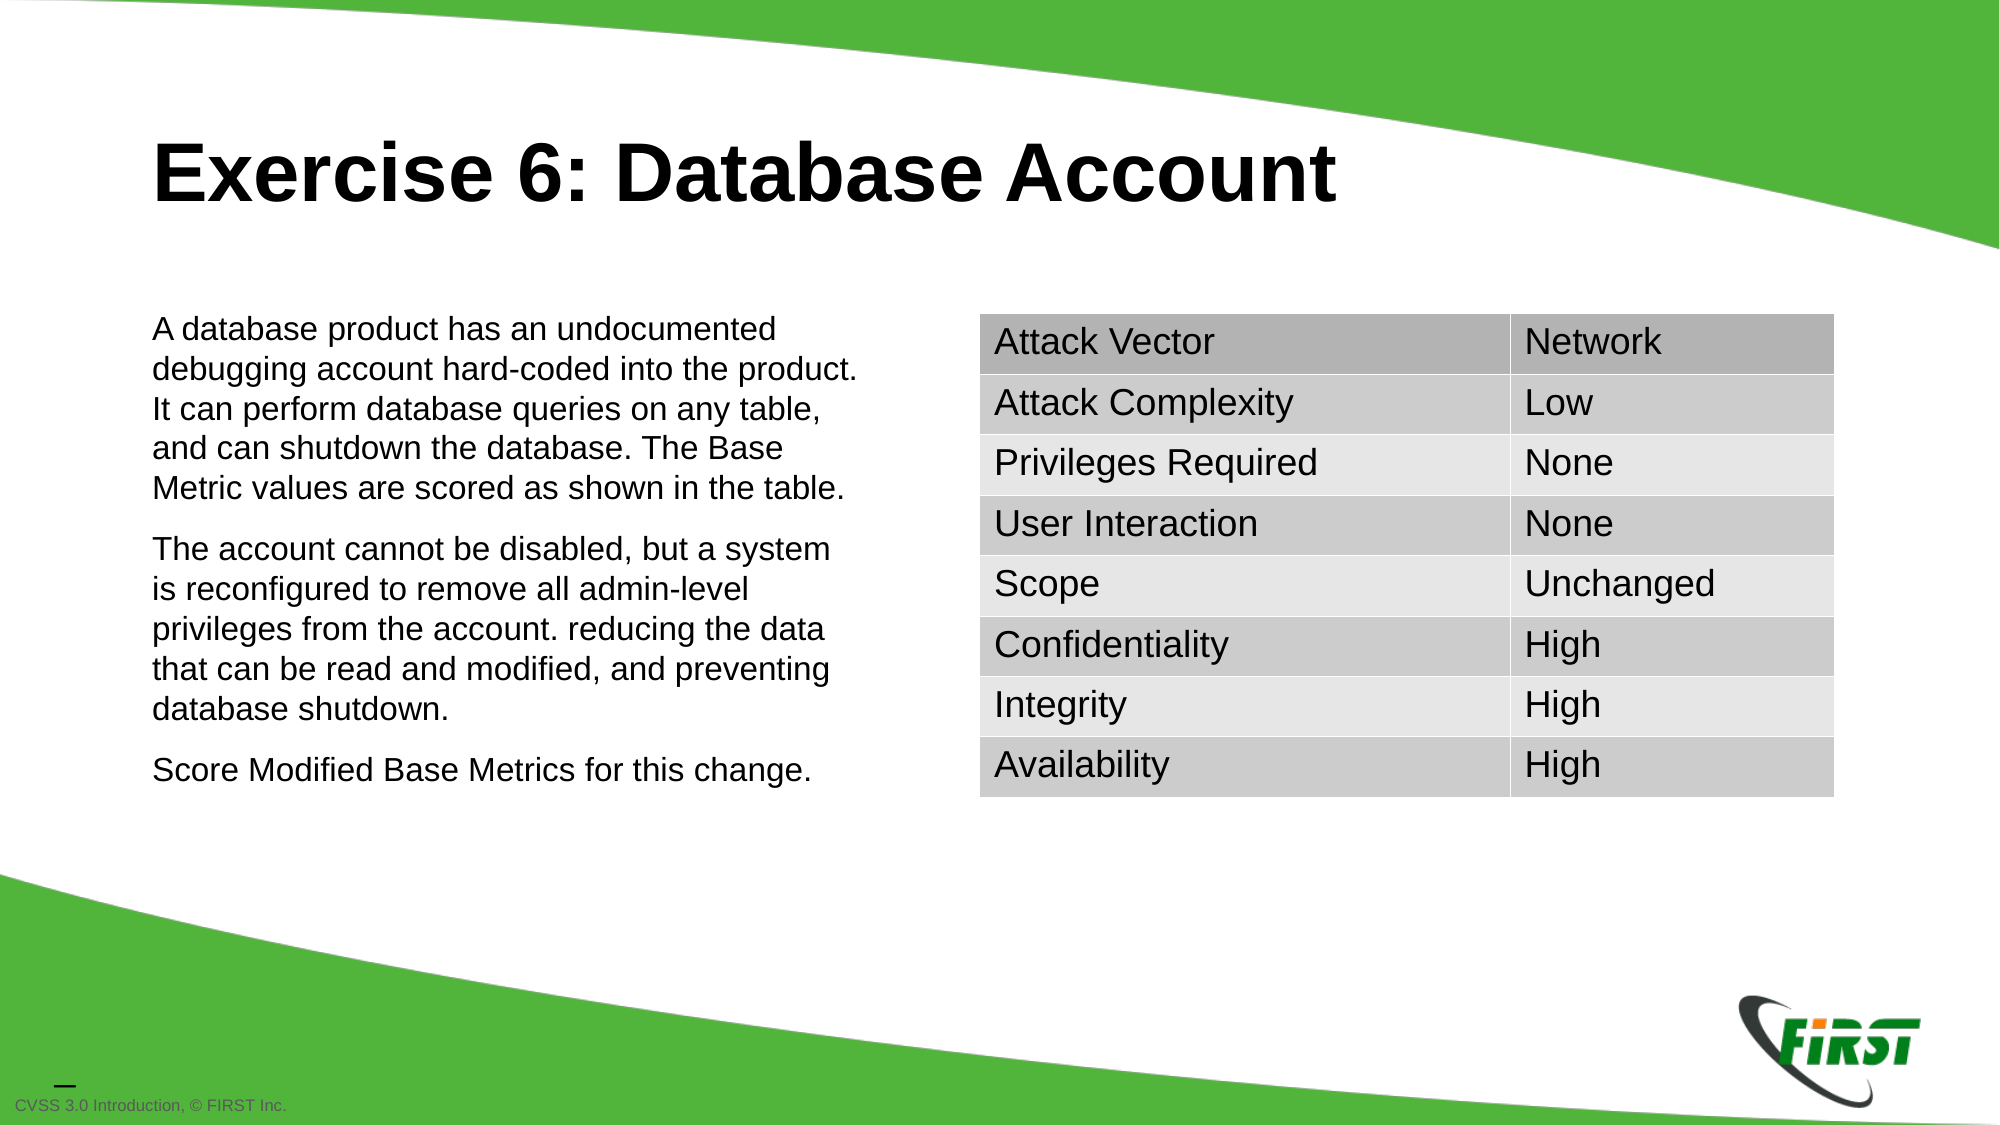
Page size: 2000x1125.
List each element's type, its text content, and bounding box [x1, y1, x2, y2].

table_cell High [1511, 617, 1834, 676]
table_cell Scope [980, 556, 1510, 616]
table_cell High [1511, 737, 1834, 797]
table_header Network [1511, 314, 1834, 374]
table_cell Privileges Required [980, 435, 1510, 495]
table_cell Unchanged [1511, 556, 1834, 616]
table_header Attack Vector [980, 314, 1510, 374]
table_cell None [1511, 496, 1834, 555]
table_cell User Interaction [980, 496, 1510, 555]
table_cell Low [1511, 375, 1834, 434]
text_box Exercise 6: Database Account [137, 59, 1862, 278]
table_cell High [1511, 677, 1834, 736]
text_box _ [39, 1035, 100, 1096]
table_cell None [1511, 435, 1834, 495]
table_cell Availability [980, 737, 1510, 797]
picture [0, 0, 2000, 1125]
text_box A database product has an undocumented debugging account hard-coded into the product. It can perform database queries on any table, and can shutdown the database. The Base Metric values are scored as shown in the table. The account cannot be disabled, but a system is reconfigured to remove all admin-level privileges from the account. reducing the data that can be read and modified, and preventing database shutdown. Score Modified Base Metrics for this change. [137, 299, 880, 1014]
table_cell Attack Complexity [980, 375, 1510, 434]
table_cell Integrity [980, 677, 1510, 736]
table_cell Confidentiality [980, 617, 1510, 676]
